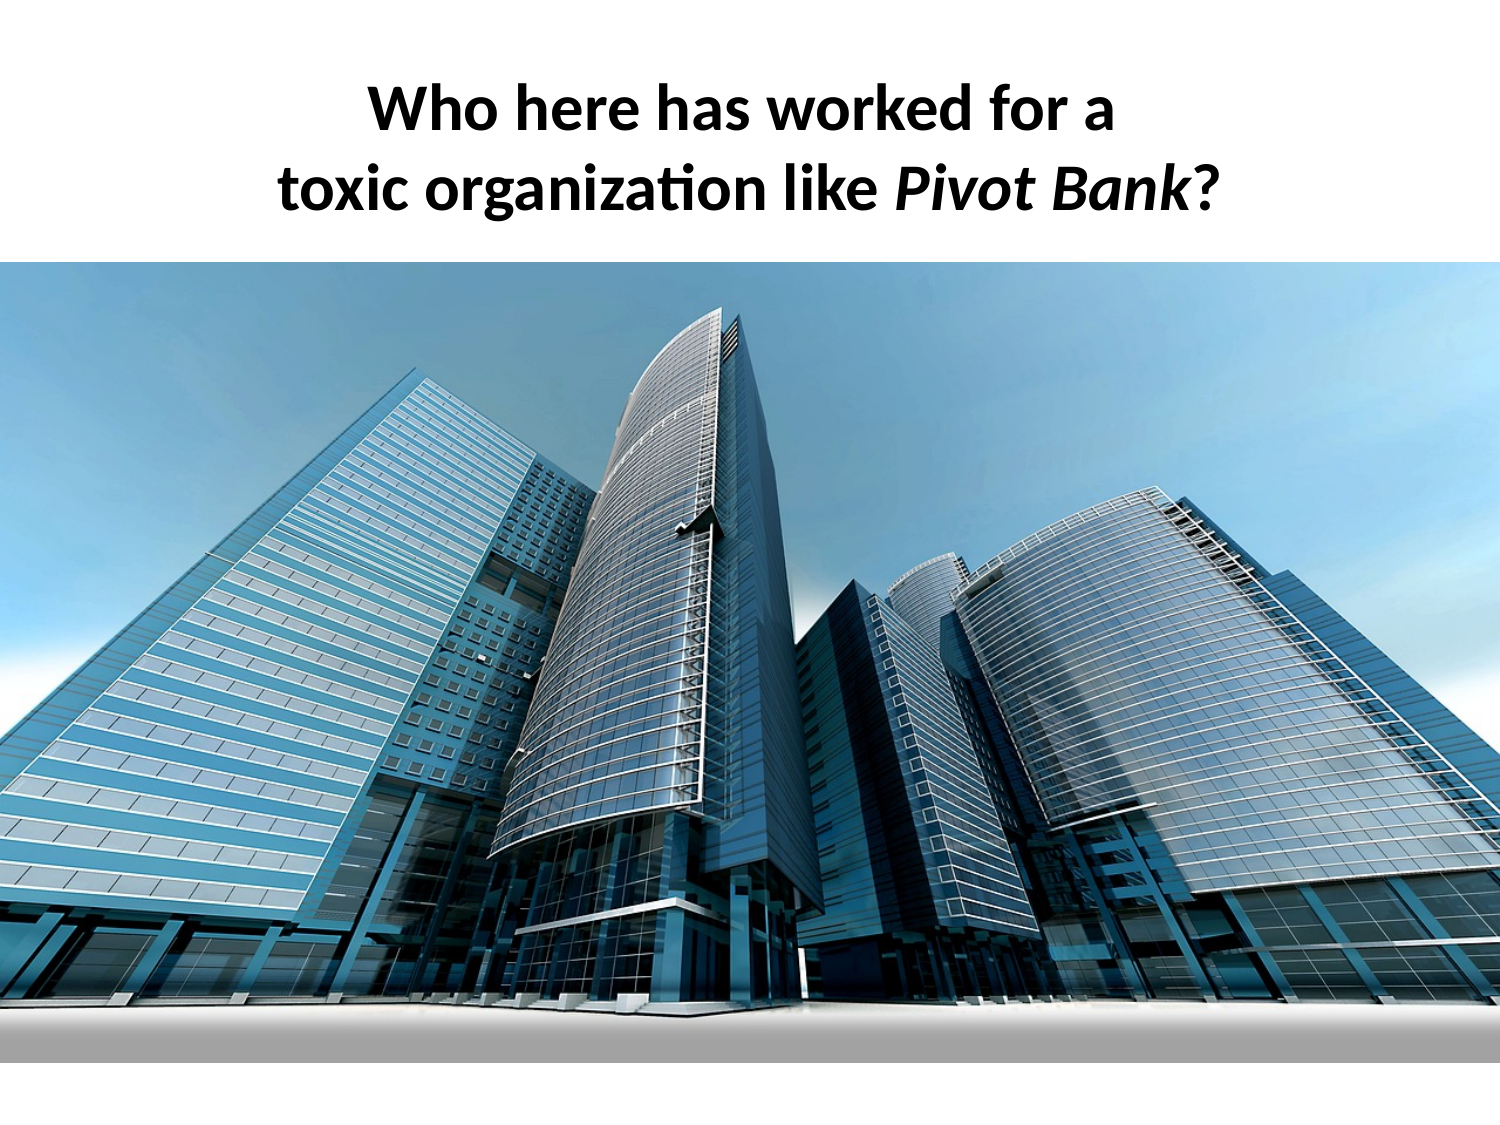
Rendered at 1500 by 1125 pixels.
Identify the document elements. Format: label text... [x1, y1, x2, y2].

picture [0, 262, 1500, 1064]
title Who here has worked for a toxic organization like Pivot Bank? [75, 50, 1425, 238]
